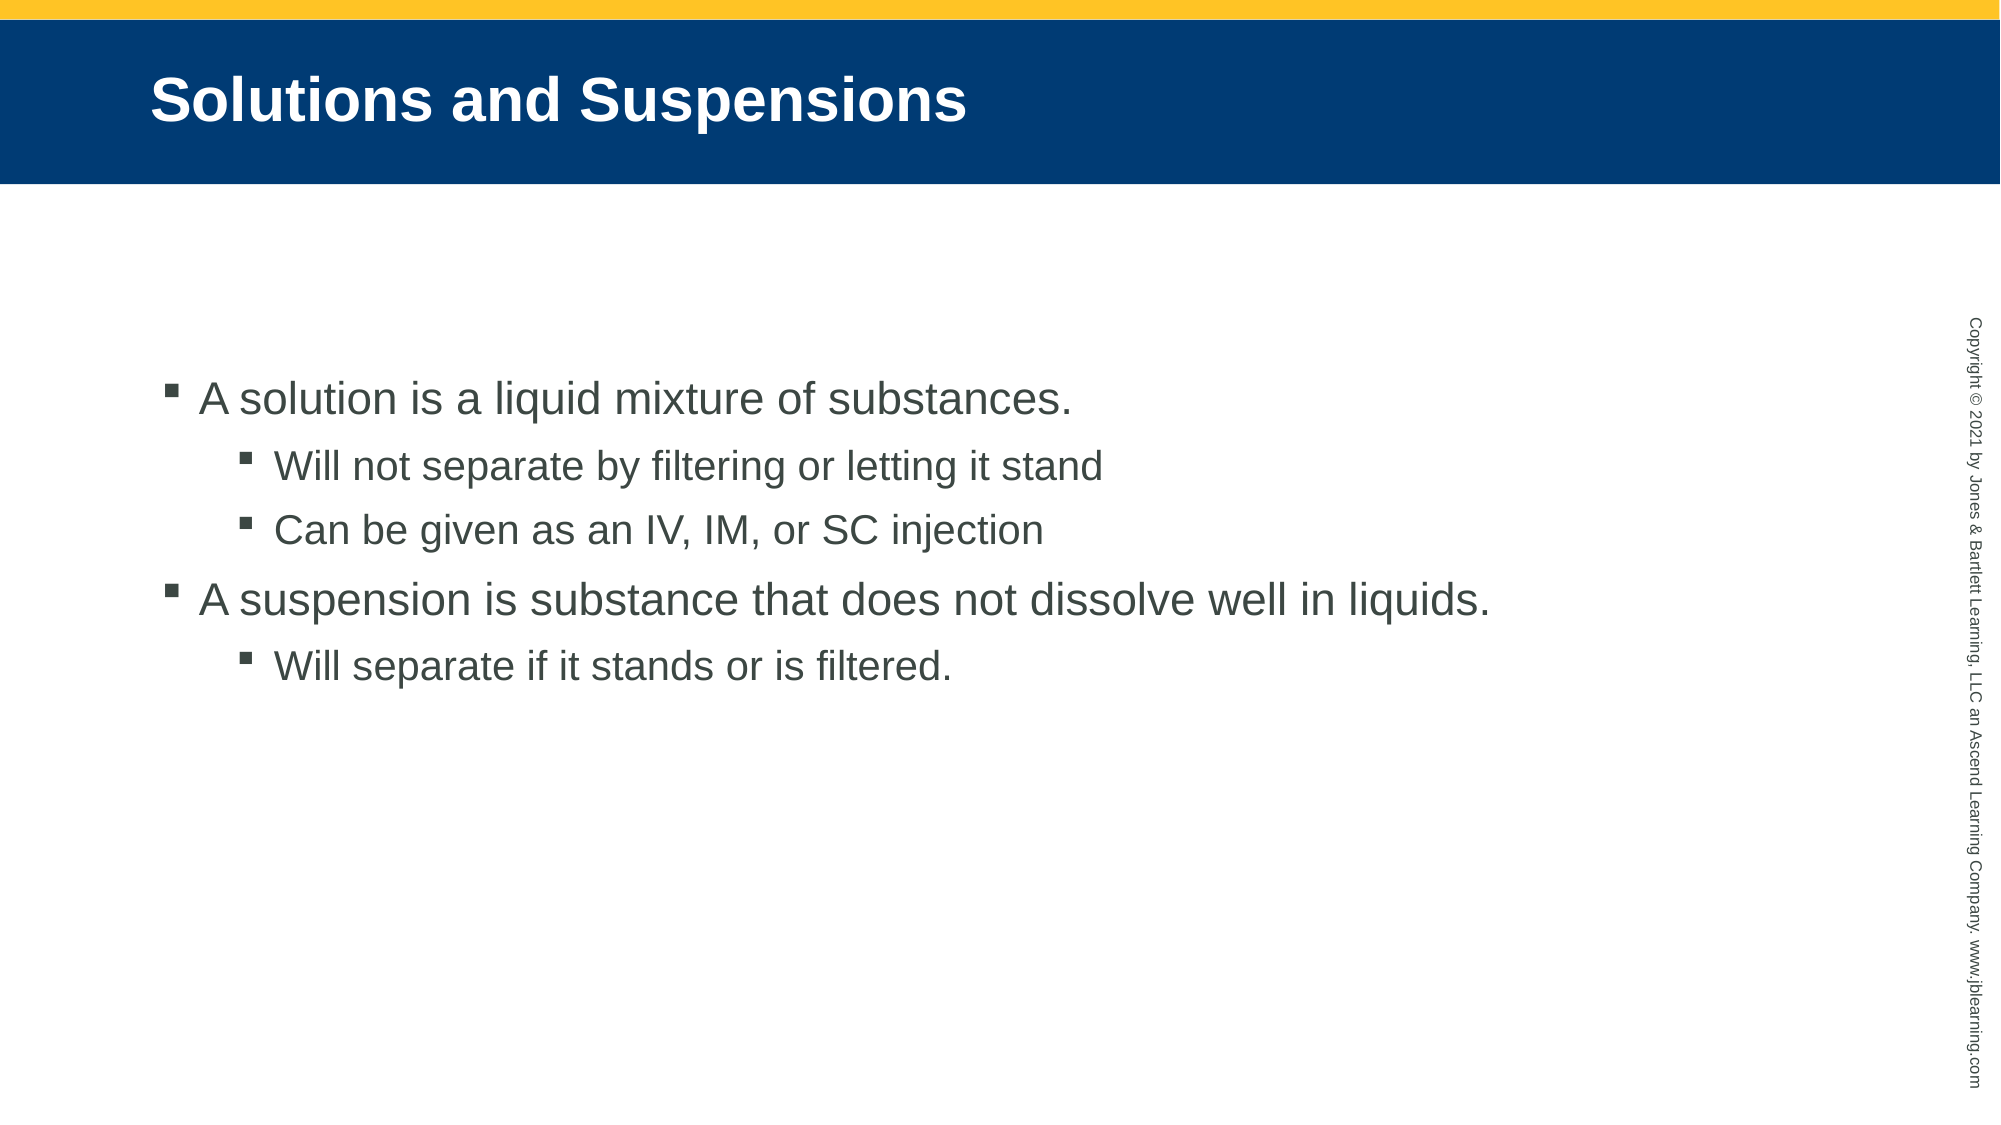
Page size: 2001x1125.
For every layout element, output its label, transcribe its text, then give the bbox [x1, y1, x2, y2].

list A solution is a liquid mixture of substances. Will not separate by filtering or letting it stand Can be given as an IV, IM, or SC injection A suspension is substance that does not dissolve well in liquids. Will separate if it stands or is filtered. [146, 361, 1859, 1016]
title Solutions and Suspensions [0, 19, 2000, 185]
